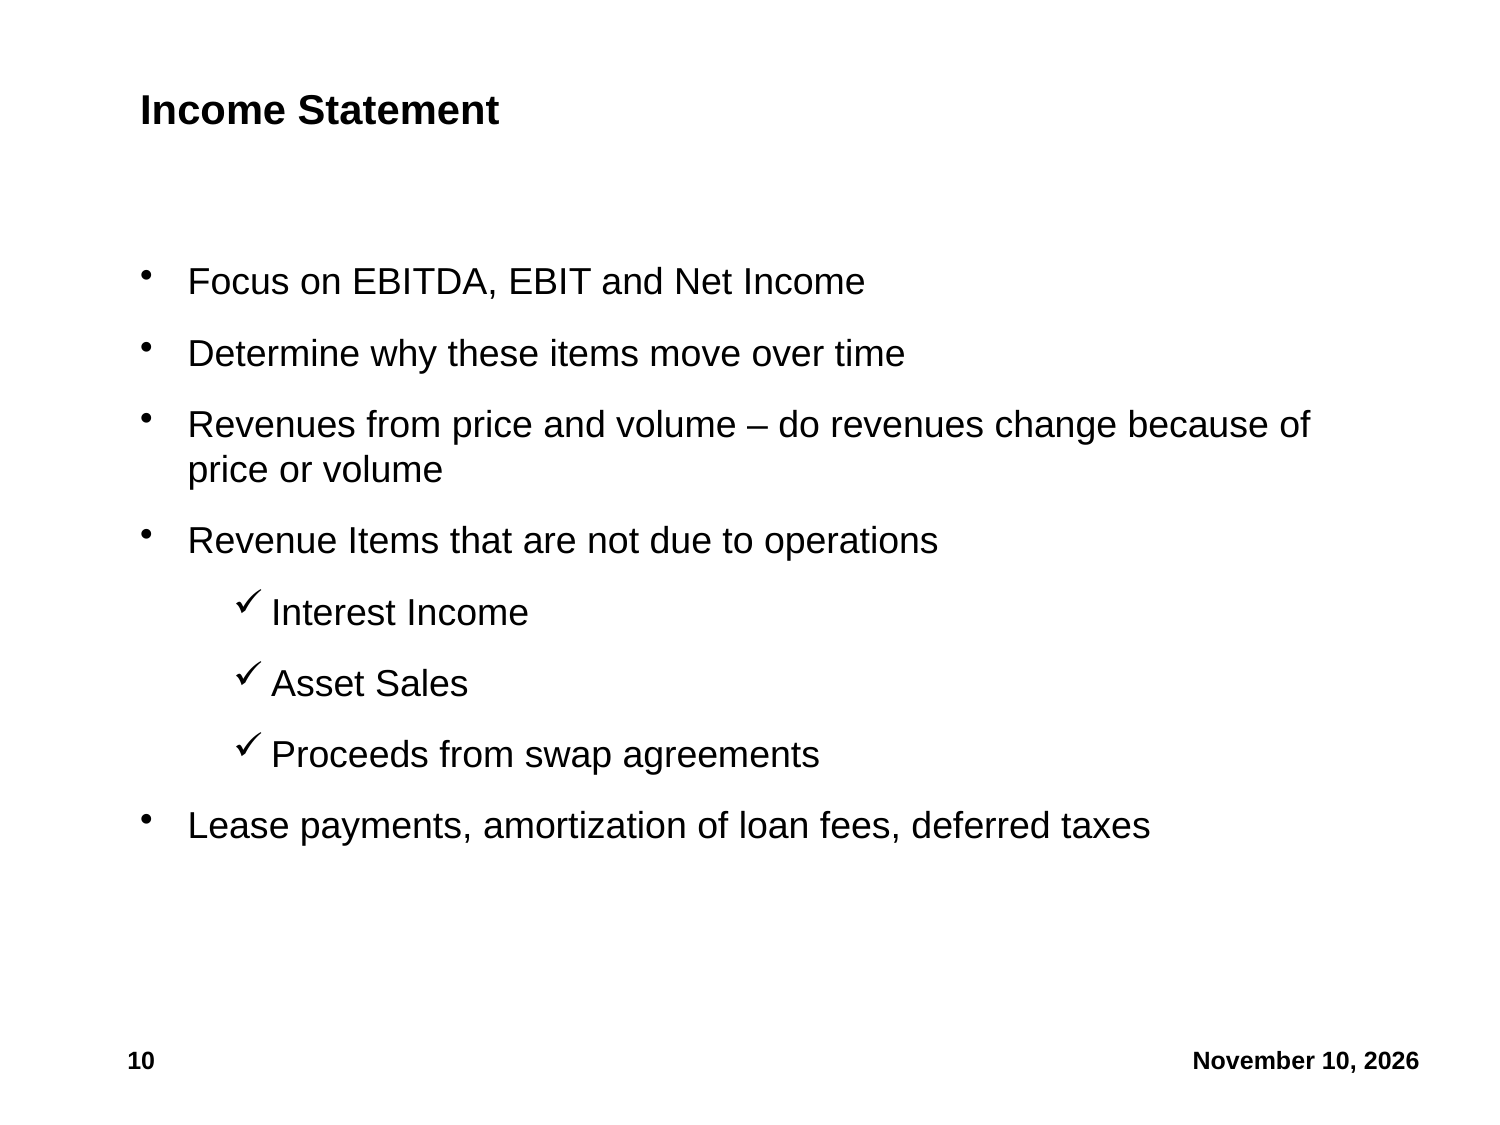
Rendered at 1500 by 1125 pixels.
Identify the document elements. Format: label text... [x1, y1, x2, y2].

list Focus on EBITDA, EBIT and Net Income Determine why these items move over time Revenues from price and volume – do revenues change because of price or volume Revenue Items that are not due to operations Interest Income Asset Sales Proceeds from swap agreements Lease payments, amortization of loan fees, deferred taxes [124, 249, 1413, 1001]
title Income Statement [124, 74, 1376, 226]
